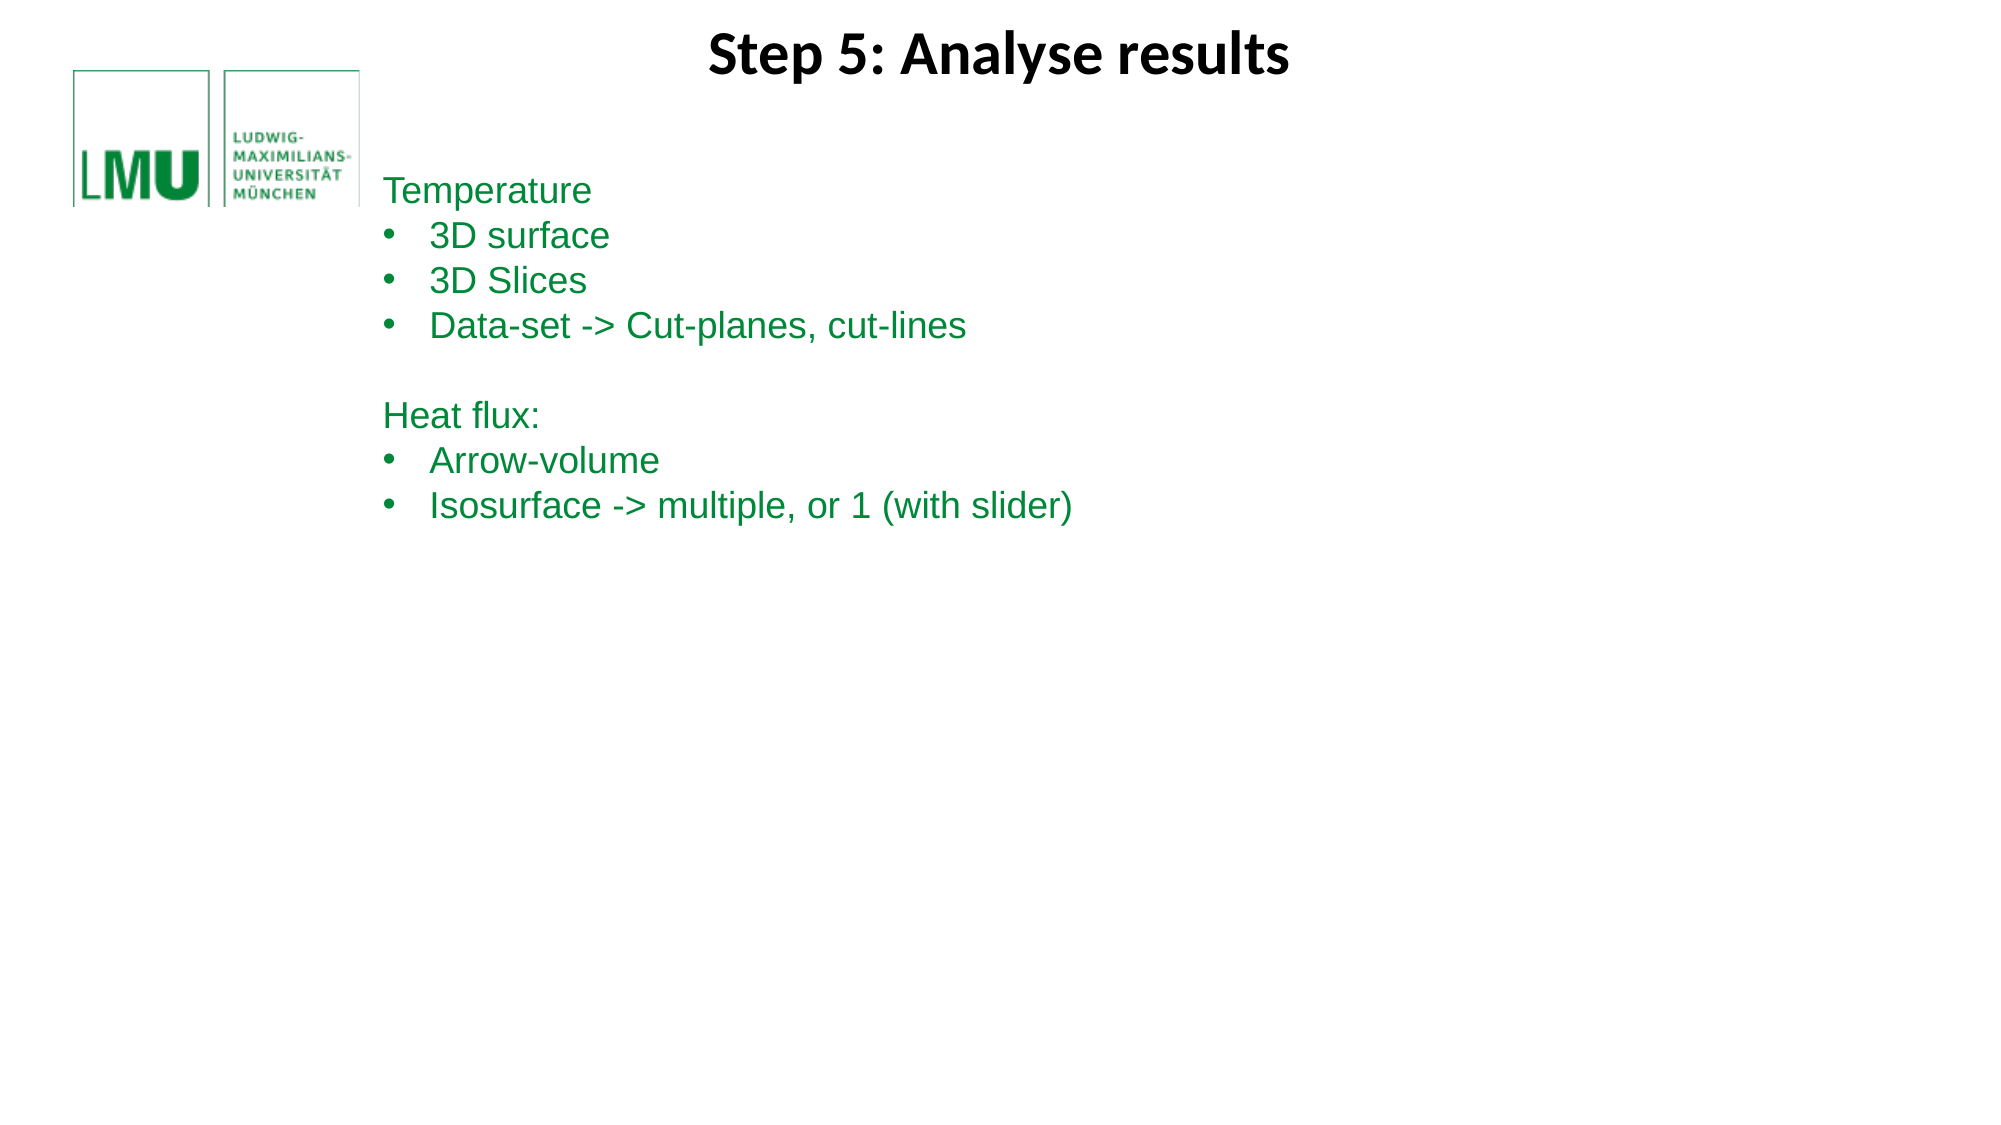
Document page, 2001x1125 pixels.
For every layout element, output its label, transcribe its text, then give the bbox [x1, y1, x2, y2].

text_box Temperature 3D surface 3D Slices Data-set -> Cut-planes, cut-lines Heat flux: Arrow-volume Isosurface -> multiple, or 1 (with slider) [367, 158, 1781, 579]
text_box Step 5: Analyse results [249, 4, 1750, 95]
